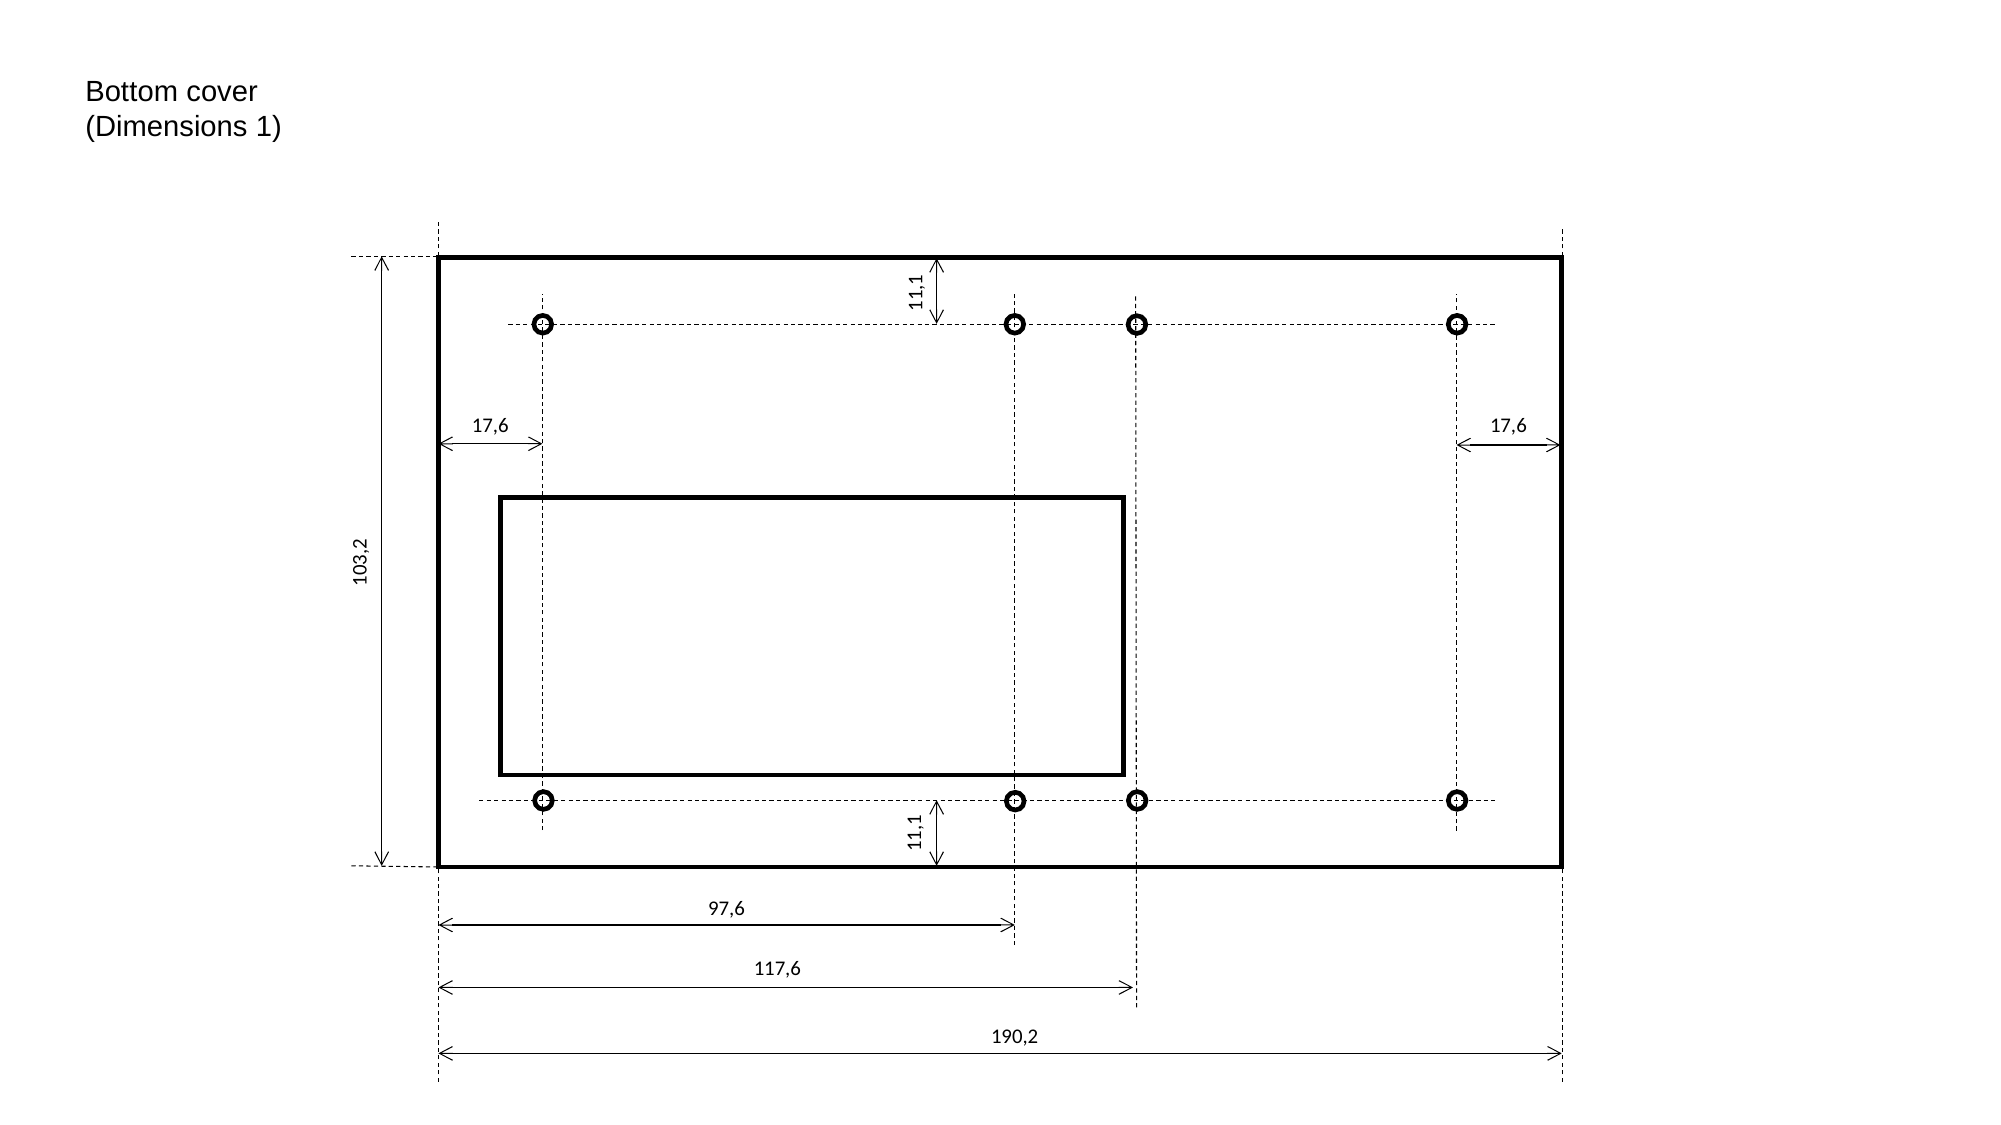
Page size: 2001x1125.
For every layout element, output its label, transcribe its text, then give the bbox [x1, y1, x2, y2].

text_box [543, 325, 553, 335]
text_box [1127, 325, 1135, 334]
text_box 97,6 [693, 886, 760, 924]
text_box [1005, 791, 1014, 800]
text_box [1137, 801, 1148, 811]
text_box 11,1 [894, 256, 934, 324]
text_box 17,6 [457, 404, 524, 443]
text_box [1015, 801, 1026, 812]
text_box [1127, 315, 1135, 324]
text_box [1137, 790, 1148, 800]
text_box 11,1 [892, 796, 933, 800]
text_box [533, 801, 542, 811]
text_box [1447, 801, 1456, 811]
text_box [1005, 325, 1014, 334]
text_box 117,6 [739, 947, 816, 987]
text_box [439, 257, 894, 443]
text_box [934, 257, 1562, 868]
text_box [533, 790, 542, 800]
text_box [1457, 325, 1467, 335]
text_box [1137, 314, 1147, 324]
text_box [1137, 325, 1147, 335]
text_box [533, 325, 542, 334]
text_box [1457, 801, 1467, 811]
text_box [1015, 791, 1025, 800]
text_box [1457, 790, 1467, 800]
text_box [1447, 314, 1456, 324]
text_box [1005, 801, 1014, 811]
text_box [532, 314, 542, 324]
text_box [543, 790, 554, 800]
text_box [1015, 325, 1025, 335]
text_box [439, 444, 1014, 868]
text_box [1447, 325, 1456, 334]
text_box [543, 325, 1014, 497]
text_box [543, 314, 553, 324]
text_box [499, 497, 542, 776]
text_box [1015, 314, 1025, 324]
text_box [1015, 497, 1124, 776]
text_box Bottom cover (Dimensions 1) [70, 65, 733, 185]
text_box 190,2 [976, 1015, 1054, 1053]
text_box [1127, 801, 1135, 810]
text_box [1127, 791, 1135, 800]
text_box [1447, 790, 1456, 800]
text_box 17,6 [1475, 404, 1542, 444]
text_box 11,1 [892, 801, 933, 867]
text_box [1004, 314, 1014, 324]
text_box 103,2 [338, 524, 379, 602]
text_box [543, 497, 1014, 776]
text_box [1457, 314, 1467, 324]
text_box [543, 801, 554, 811]
